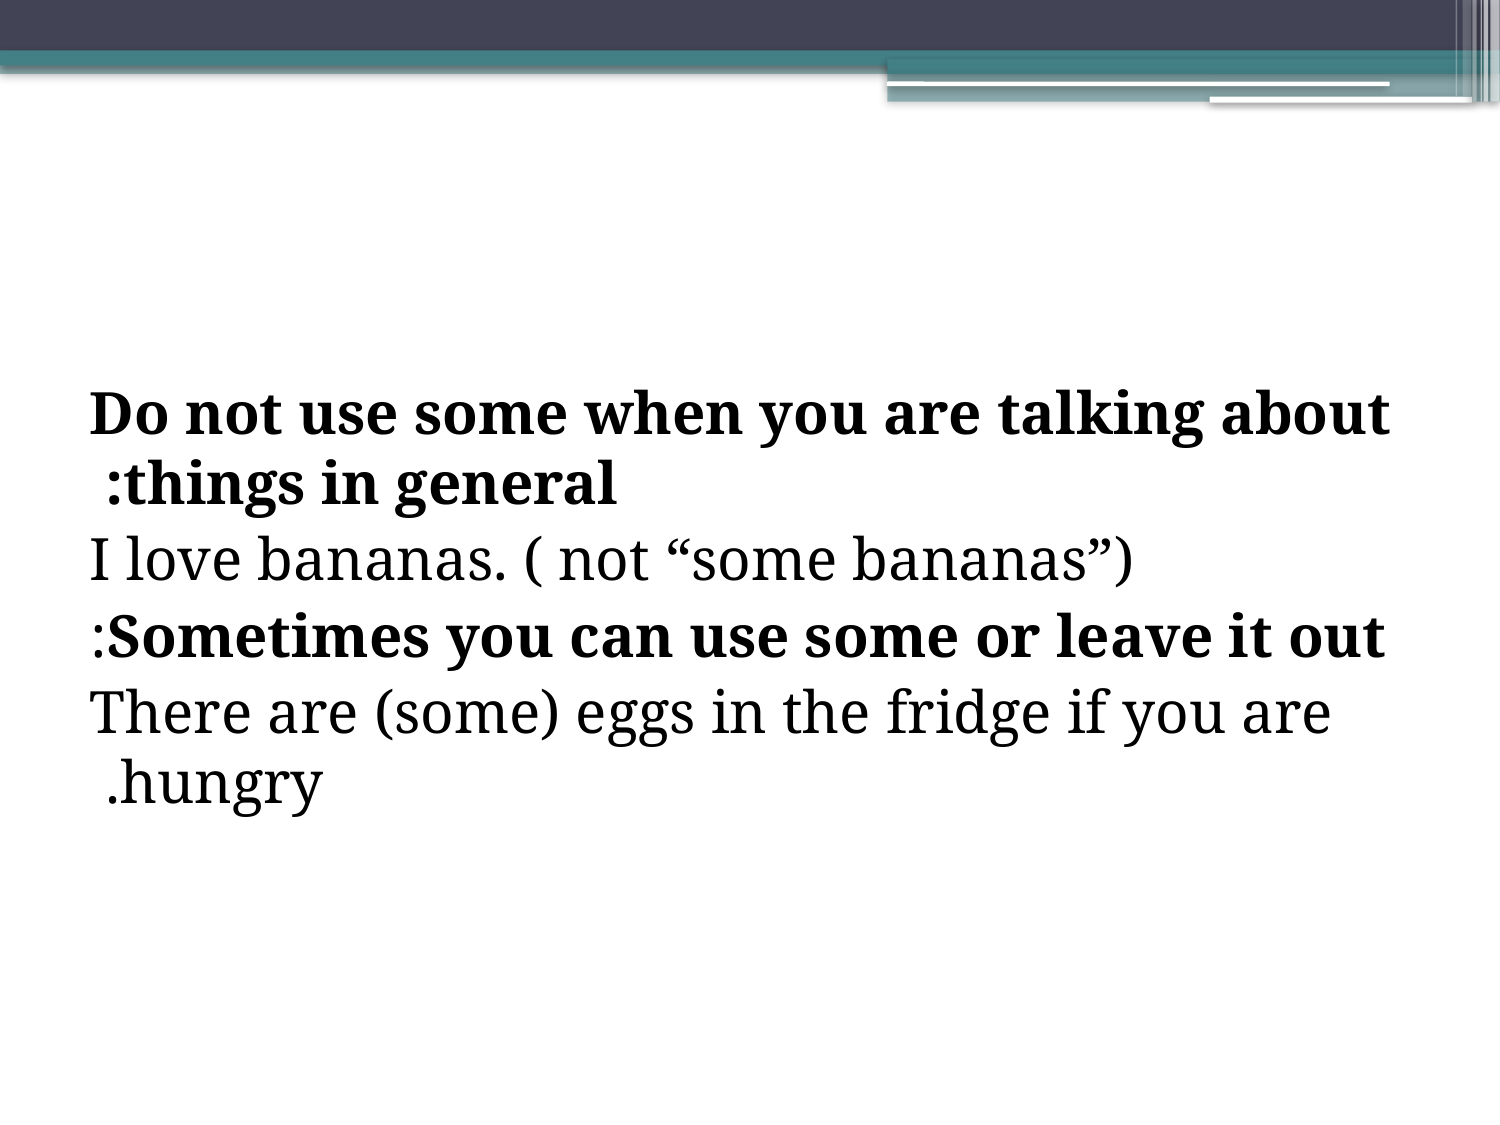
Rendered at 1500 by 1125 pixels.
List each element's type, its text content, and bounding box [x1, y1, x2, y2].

list Do not use some when you are talking about things in general: I love bananas. ( not “some bananas”) Sometimes you can use some or leave it out: There are (some) eggs in the fridge if you are hungry. [75, 368, 1425, 1079]
